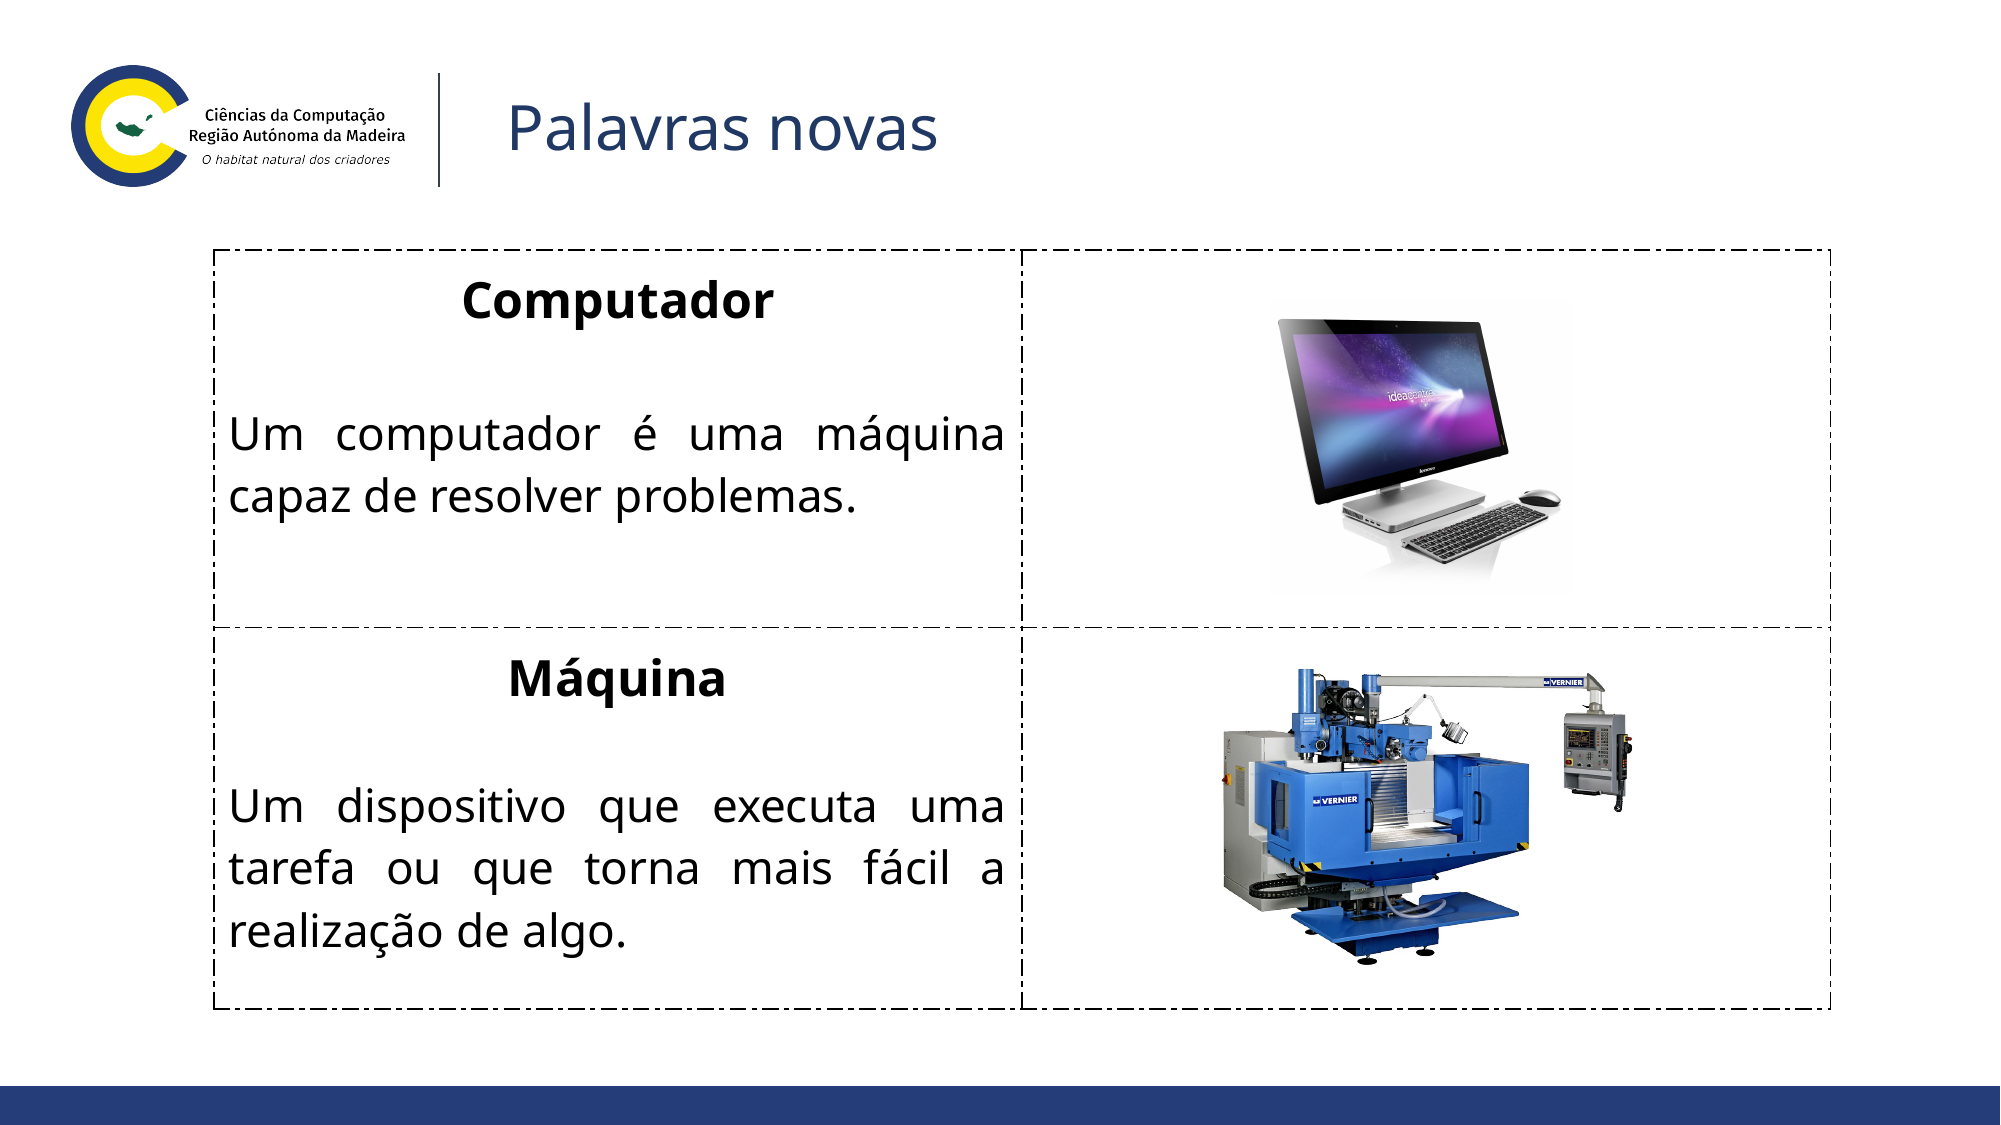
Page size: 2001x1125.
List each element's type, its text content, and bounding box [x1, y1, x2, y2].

table_cell Máquina Um dispositivo que executa uma tarefa ou que torna mais fácil a realização de algo. [214, 628, 1022, 1009]
table_header Computador Um computador é uma máquina capaz de resolver problemas. [214, 250, 1022, 628]
text_box [0, 1085, 2000, 1125]
text_box Palavras novas [491, 80, 956, 171]
table_header [1022, 250, 1830, 628]
picture [1270, 300, 1572, 595]
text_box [71, 65, 440, 188]
table_cell [1022, 628, 1830, 1009]
picture [1212, 663, 1639, 966]
